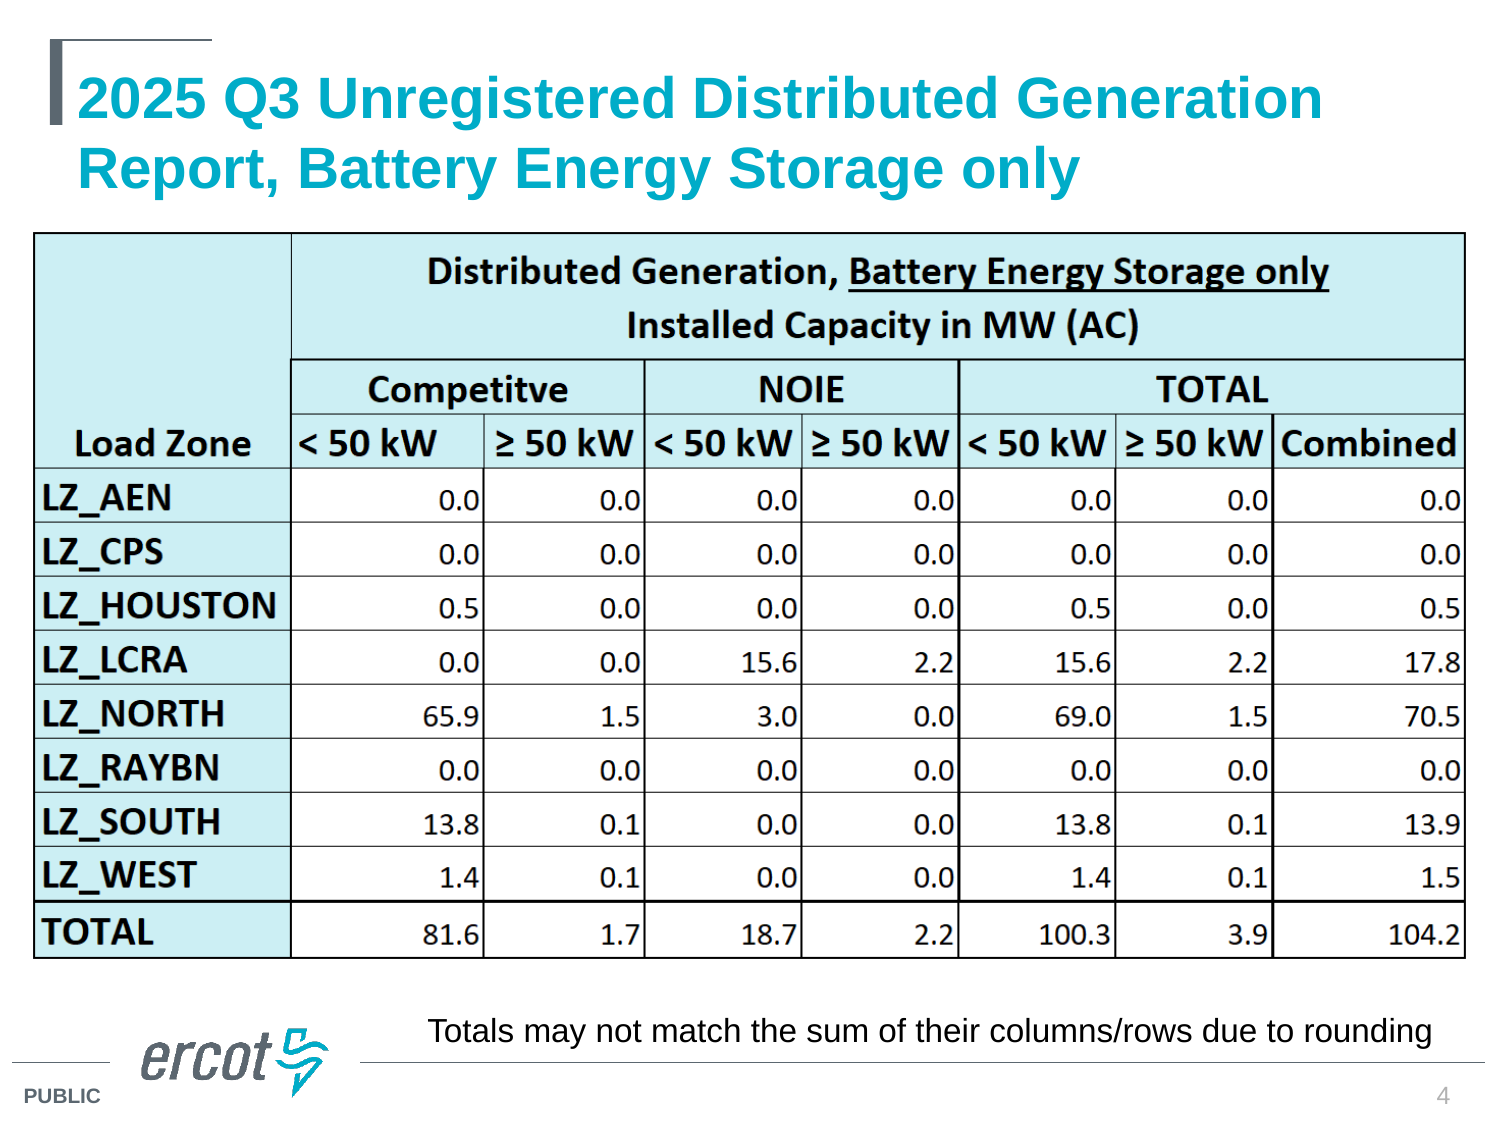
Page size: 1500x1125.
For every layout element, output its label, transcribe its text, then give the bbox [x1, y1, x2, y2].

slide_number 4 [1400, 1076, 1488, 1113]
picture [137, 1024, 332, 1100]
text_box Totals may not match the sum of their columns/rows due to rounding [412, 962, 1500, 1057]
picture [28, 228, 1471, 963]
title 2025 Q3 Unregistered Distributed Generation Report, Battery Energy Storage only [62, 52, 1450, 226]
